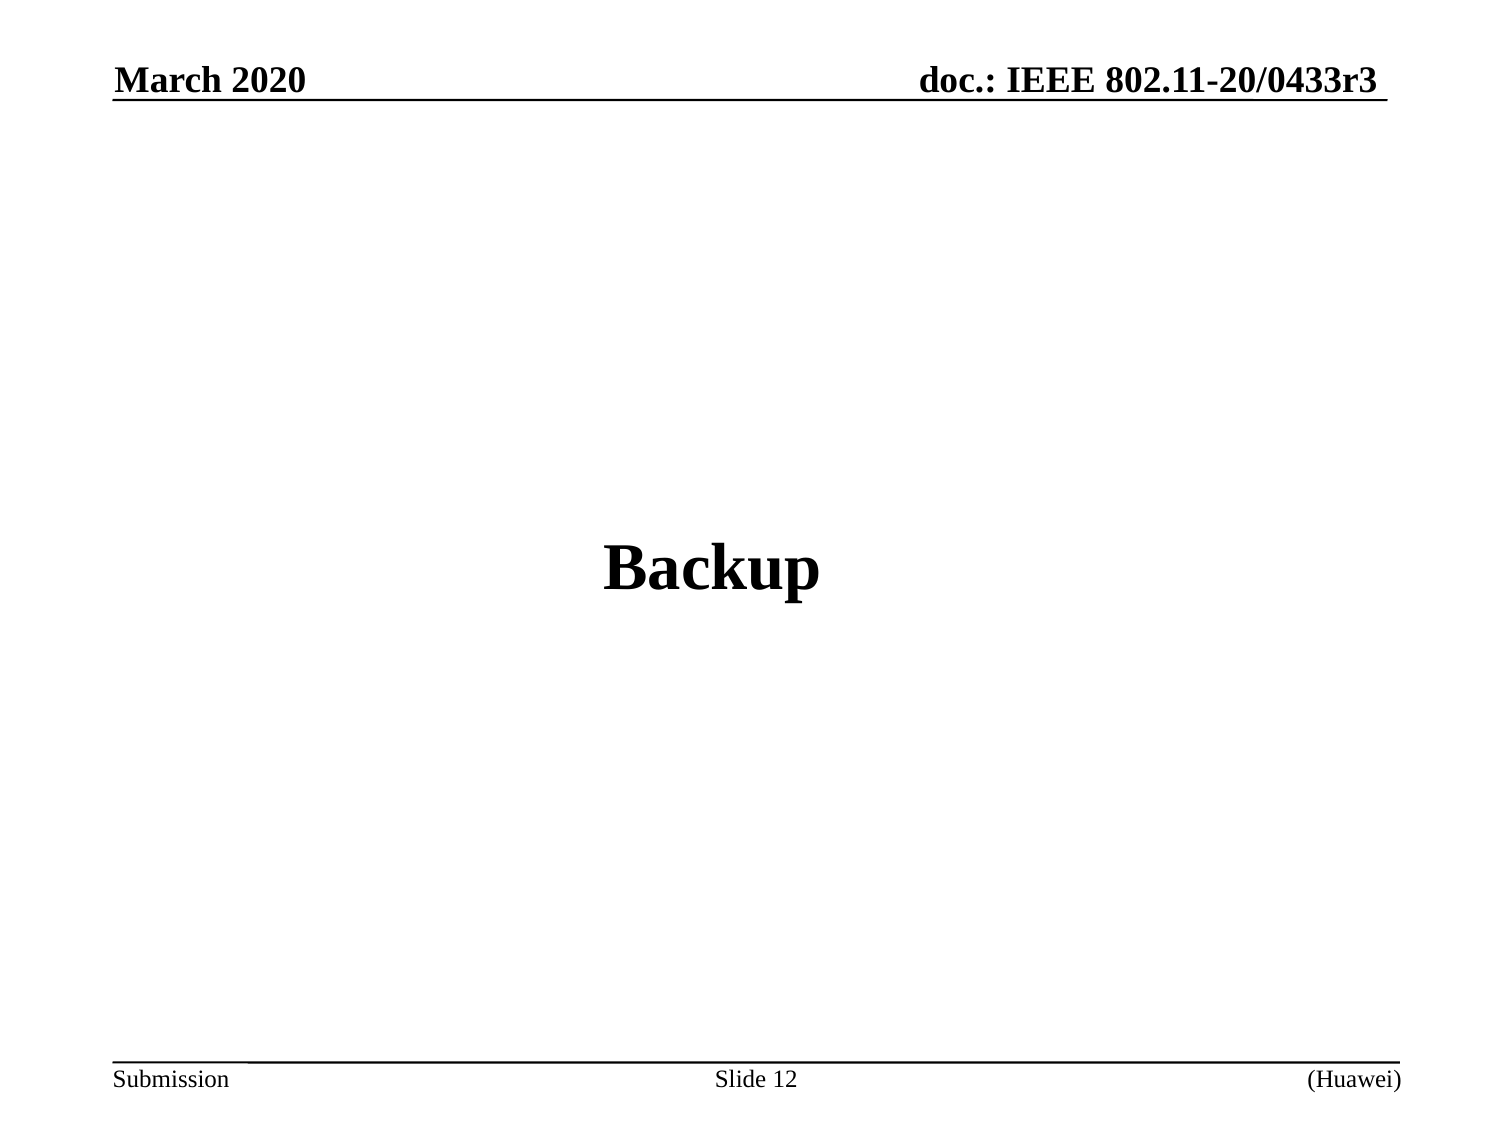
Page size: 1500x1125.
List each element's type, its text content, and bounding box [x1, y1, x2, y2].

footer (Huawei) [1305, 1061, 1402, 1093]
text_box Backup [75, 474, 1351, 650]
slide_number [114, 54, 309, 101]
slide_number Slide 12 [712, 1061, 800, 1093]
